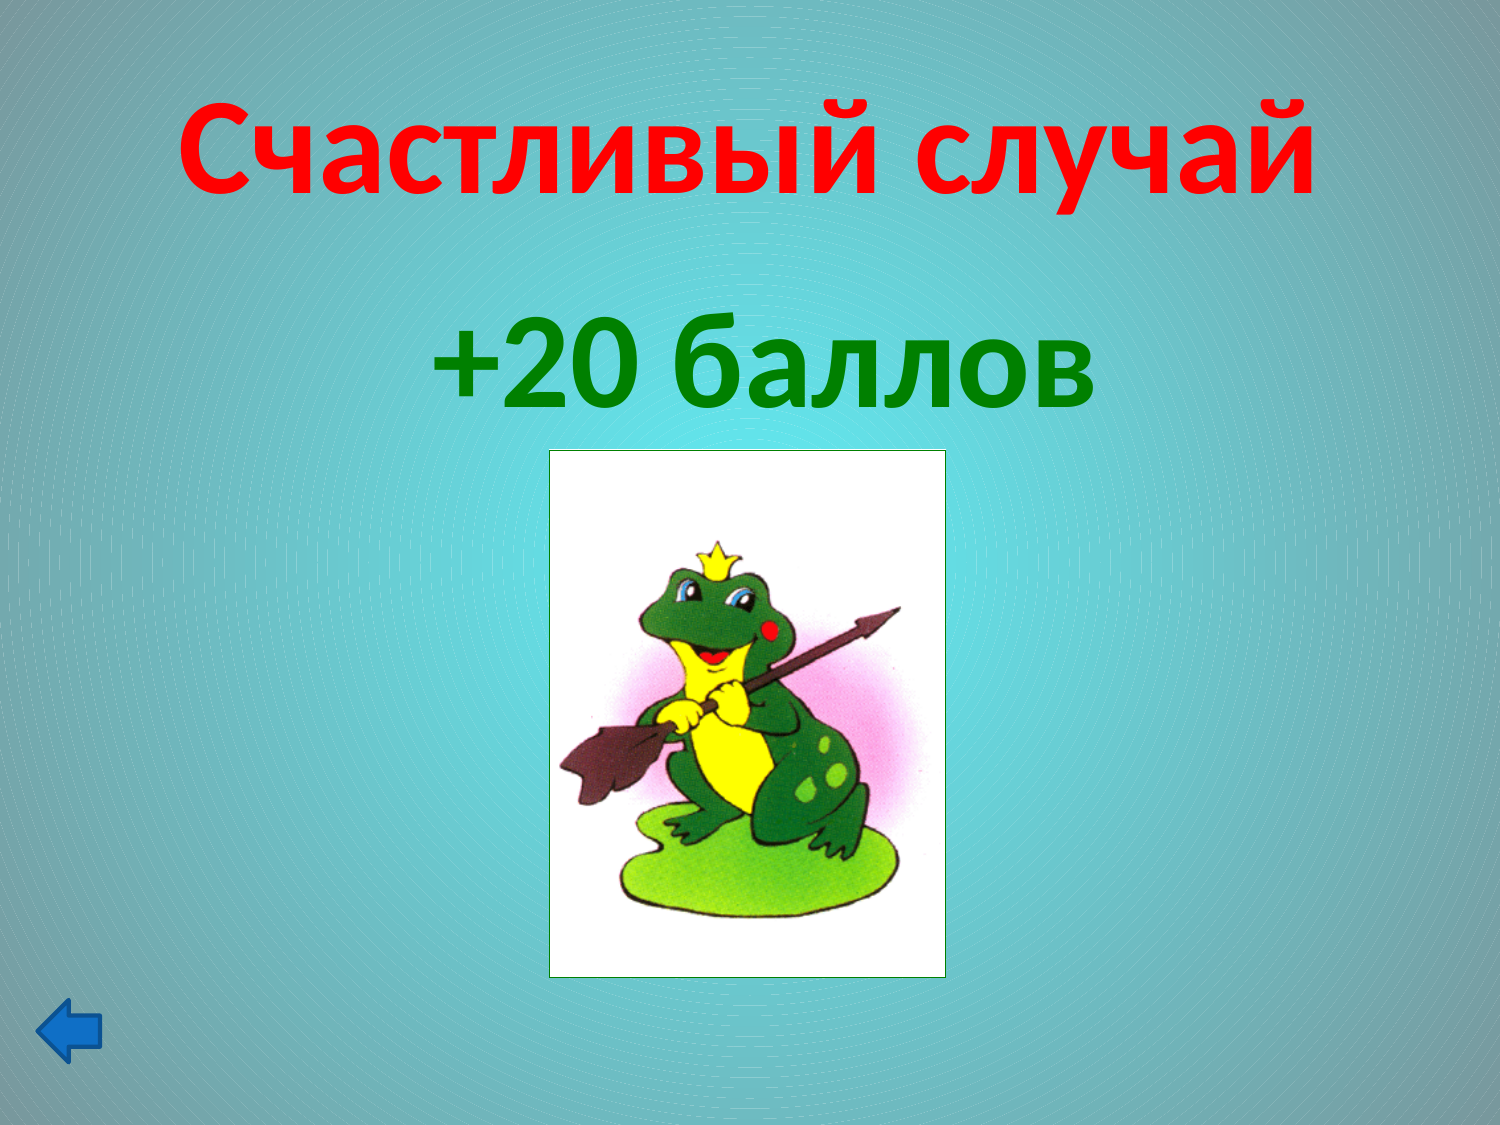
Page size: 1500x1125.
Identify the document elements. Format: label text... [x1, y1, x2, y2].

title Счастливый случай [75, 45, 1425, 233]
picture [549, 449, 946, 978]
list +20 баллов [75, 262, 1425, 1005]
text_box [35, 997, 103, 1065]
